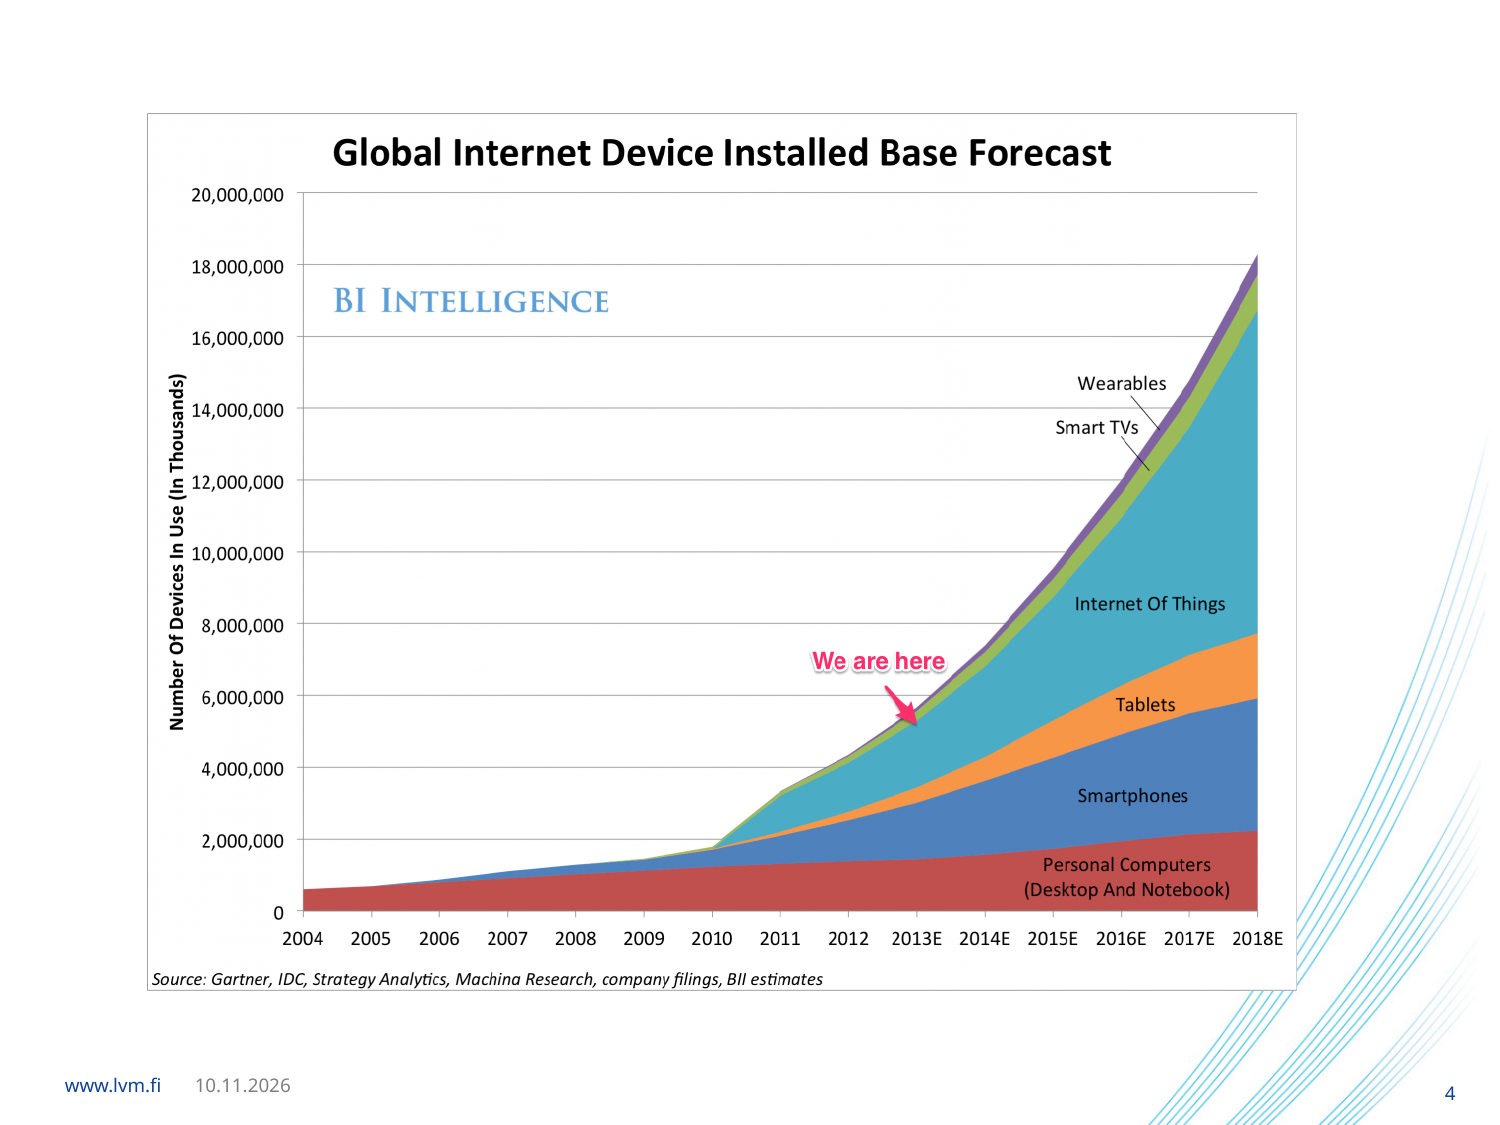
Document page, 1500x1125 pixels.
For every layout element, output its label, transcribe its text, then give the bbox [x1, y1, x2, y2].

slide_number 4 [1316, 1073, 1471, 1119]
picture [147, 113, 1494, 1125]
